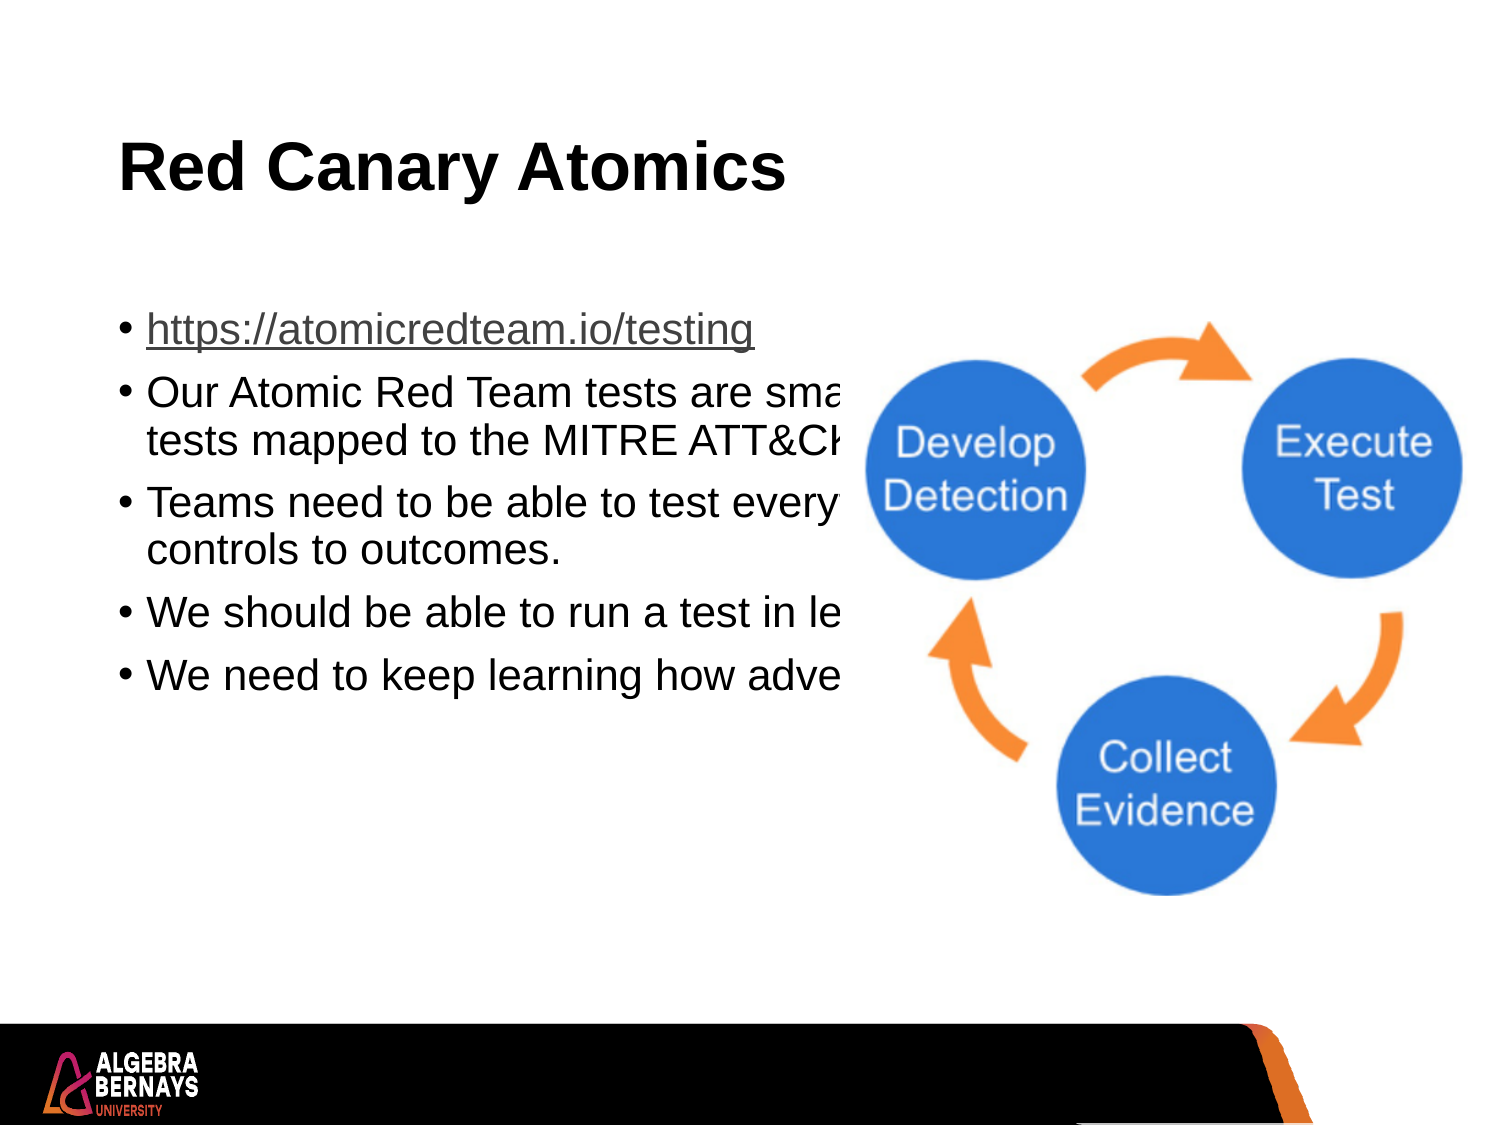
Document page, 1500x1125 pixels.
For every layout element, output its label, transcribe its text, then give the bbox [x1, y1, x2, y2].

list https://atomicredteam.io/testing Our Atomic Red Team tests are small, highly portable detection tests mapped to the MITRE ATT&CK Framework Teams need to be able to test everything from specific technical controls to outcomes. We should be able to run a test in less than five minutes. We need to keep learning how adversaries are operating [103, 299, 1397, 1014]
picture [0, 1023, 1468, 1125]
picture [840, 321, 1479, 902]
title Red Canary Atomics [103, 59, 1397, 278]
